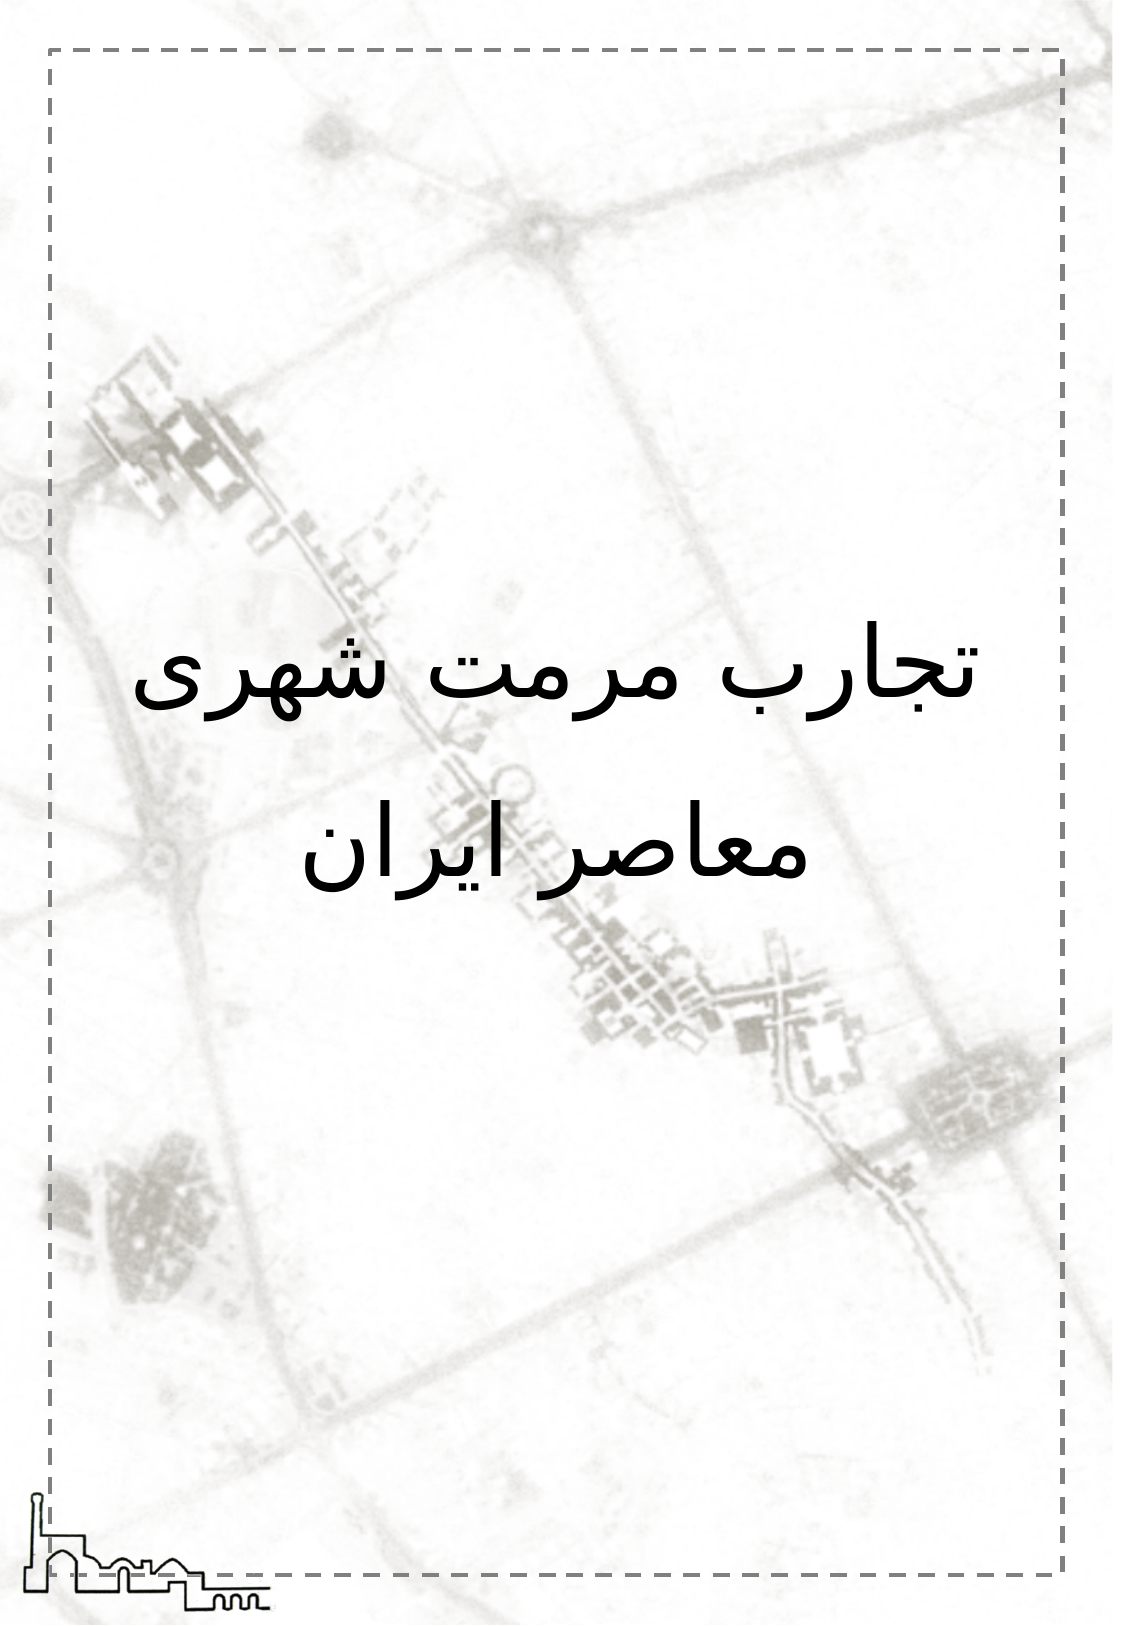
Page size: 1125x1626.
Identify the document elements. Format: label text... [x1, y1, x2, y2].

picture [0, 255, 1125, 1369]
text_box تجارب مرمت شهری معاصر ایران [48, 48, 1065, 254]
picture [13, 1419, 275, 1625]
text_box تجارب مرمت شهری معاصر ایران [48, 1378, 1065, 1577]
